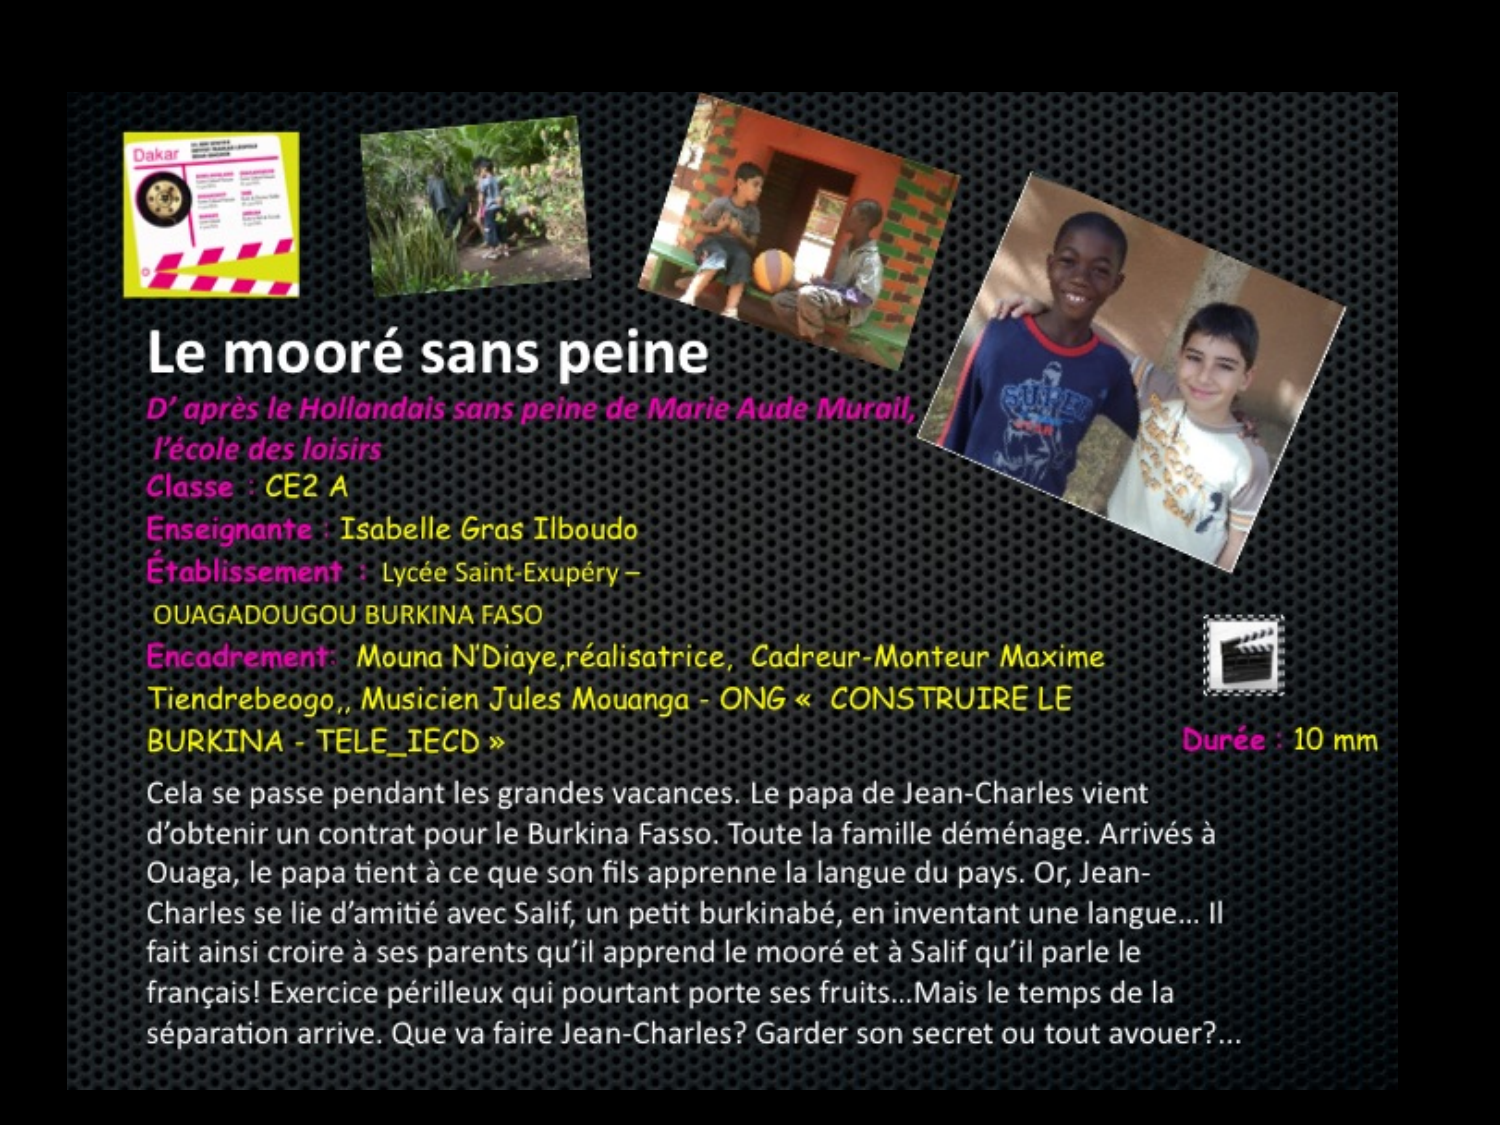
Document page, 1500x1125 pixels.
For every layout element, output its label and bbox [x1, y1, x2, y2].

list [0, 91, 1500, 1090]
